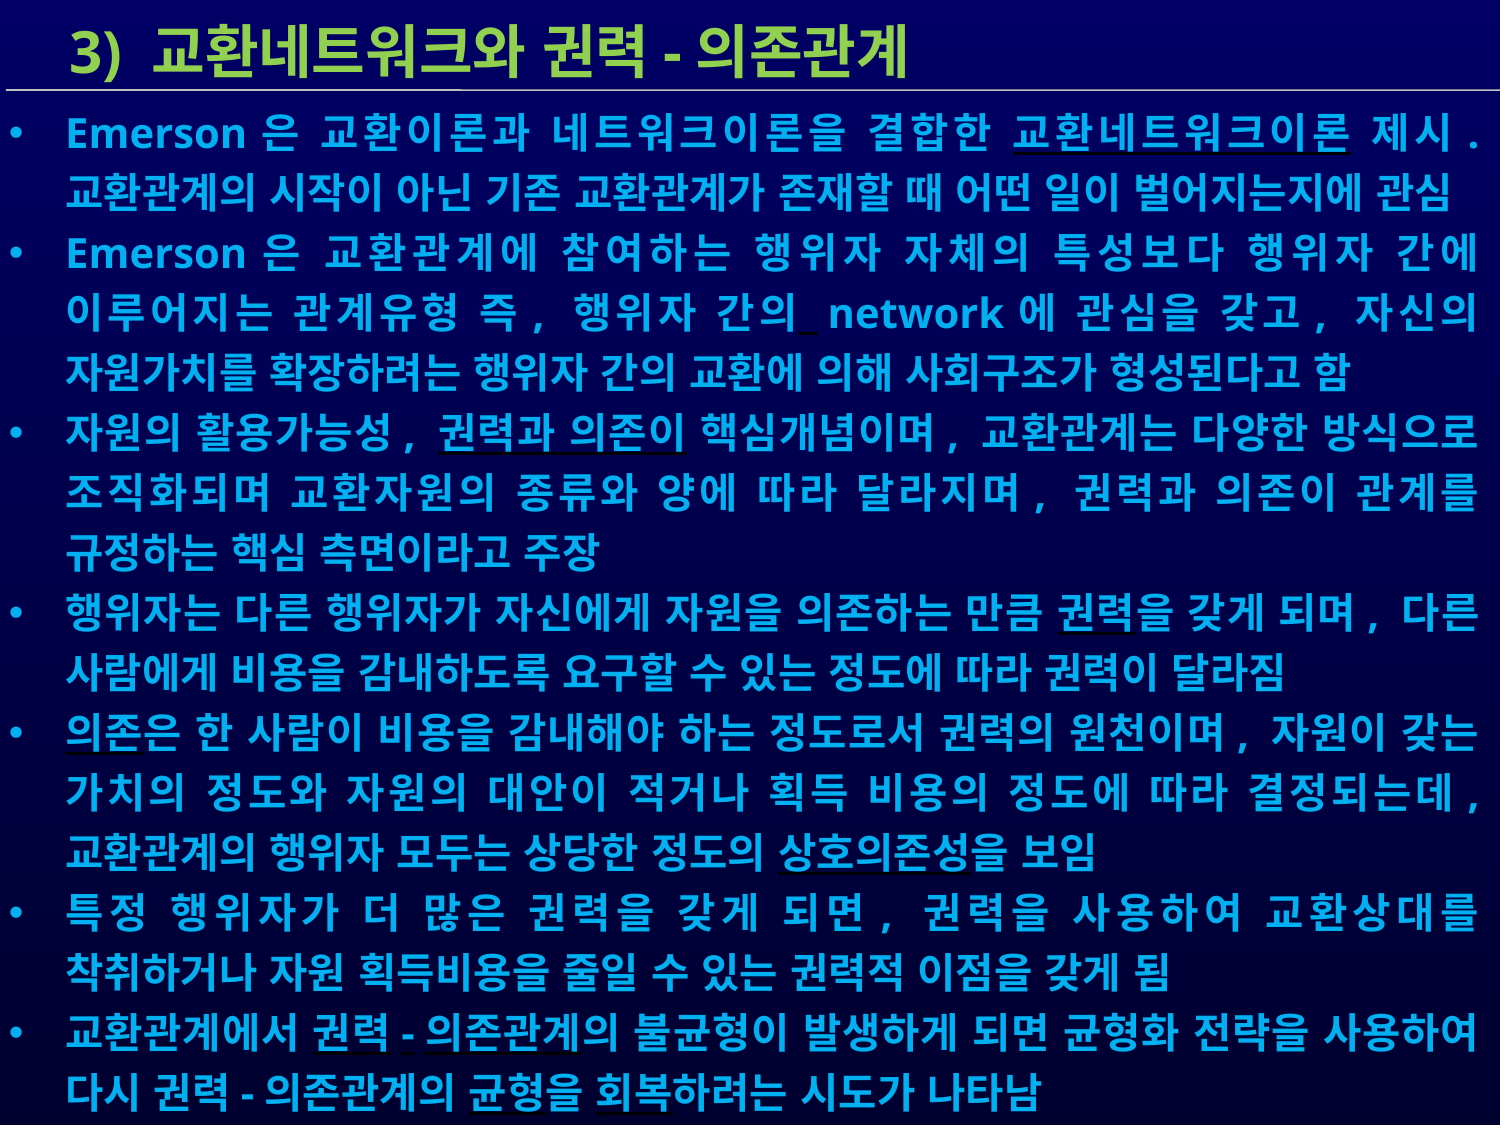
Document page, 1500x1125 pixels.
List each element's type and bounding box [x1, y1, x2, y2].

text_box [0, 6, 1500, 1125]
